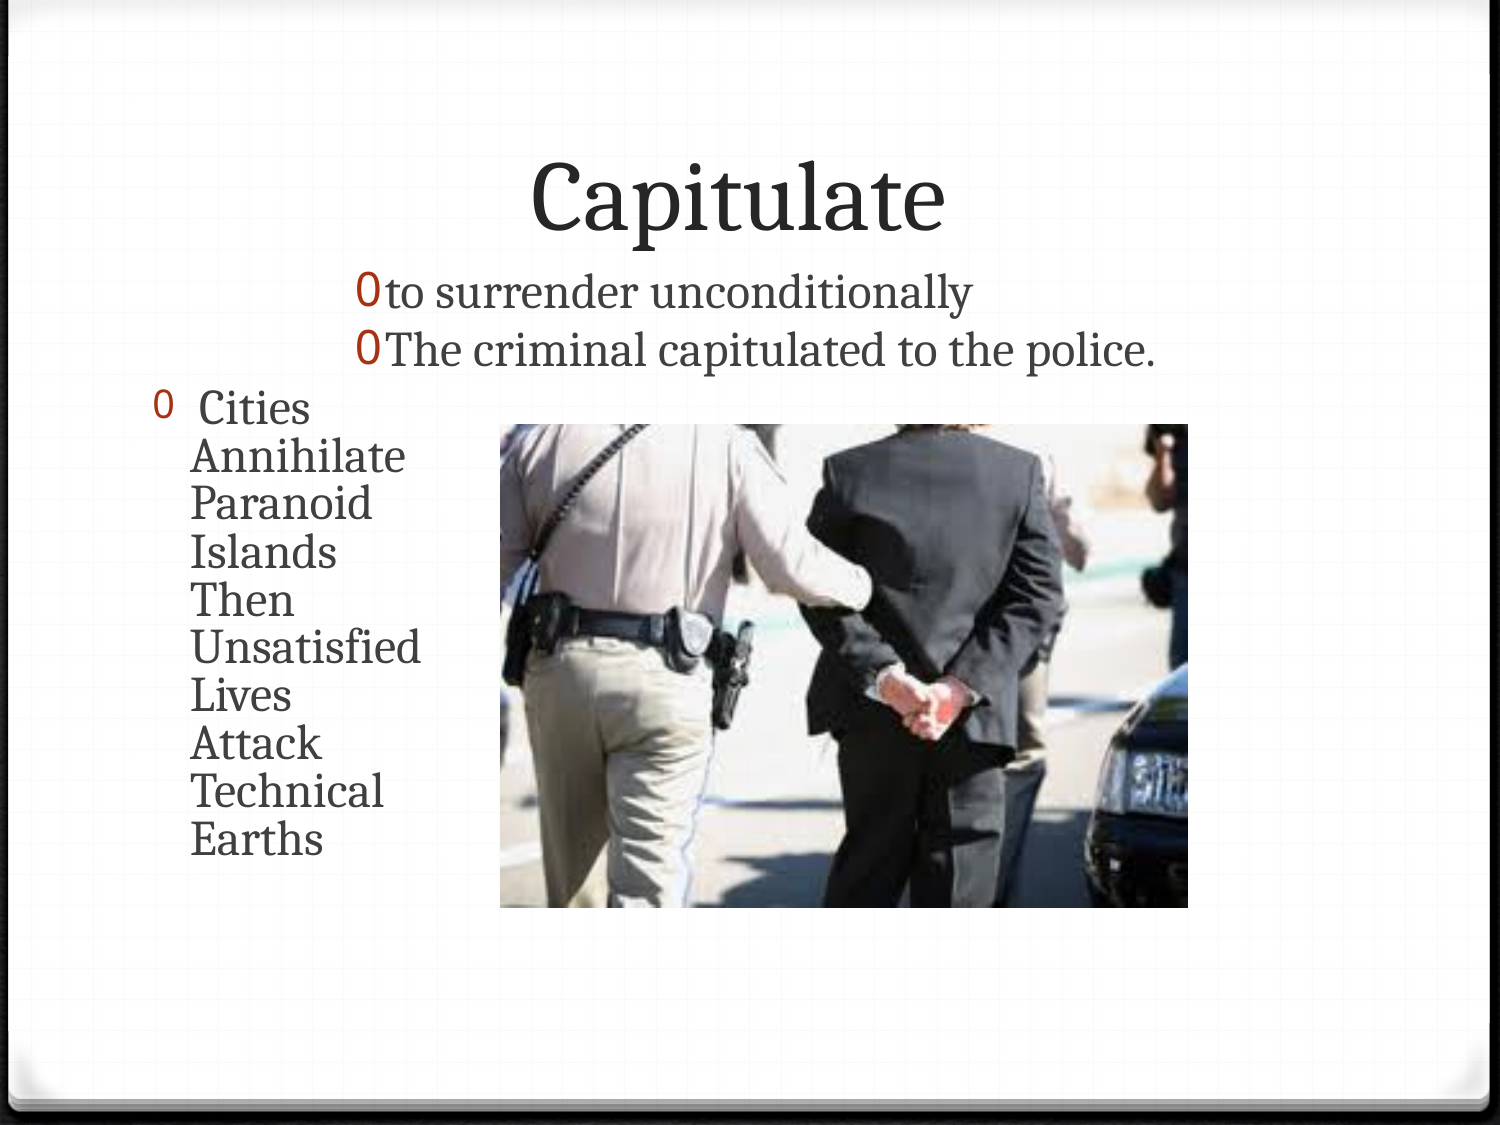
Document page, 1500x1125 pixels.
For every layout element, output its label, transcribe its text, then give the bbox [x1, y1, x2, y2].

picture [0, 0, 1500, 1125]
title Capitulate [90, 71, 1410, 309]
list to surrender unconditionally The criminal capitulated to the police. Cities Annihilate Paranoid Islands Then Unsatisfied Lives Attack Technical Earths [137, 262, 1363, 983]
